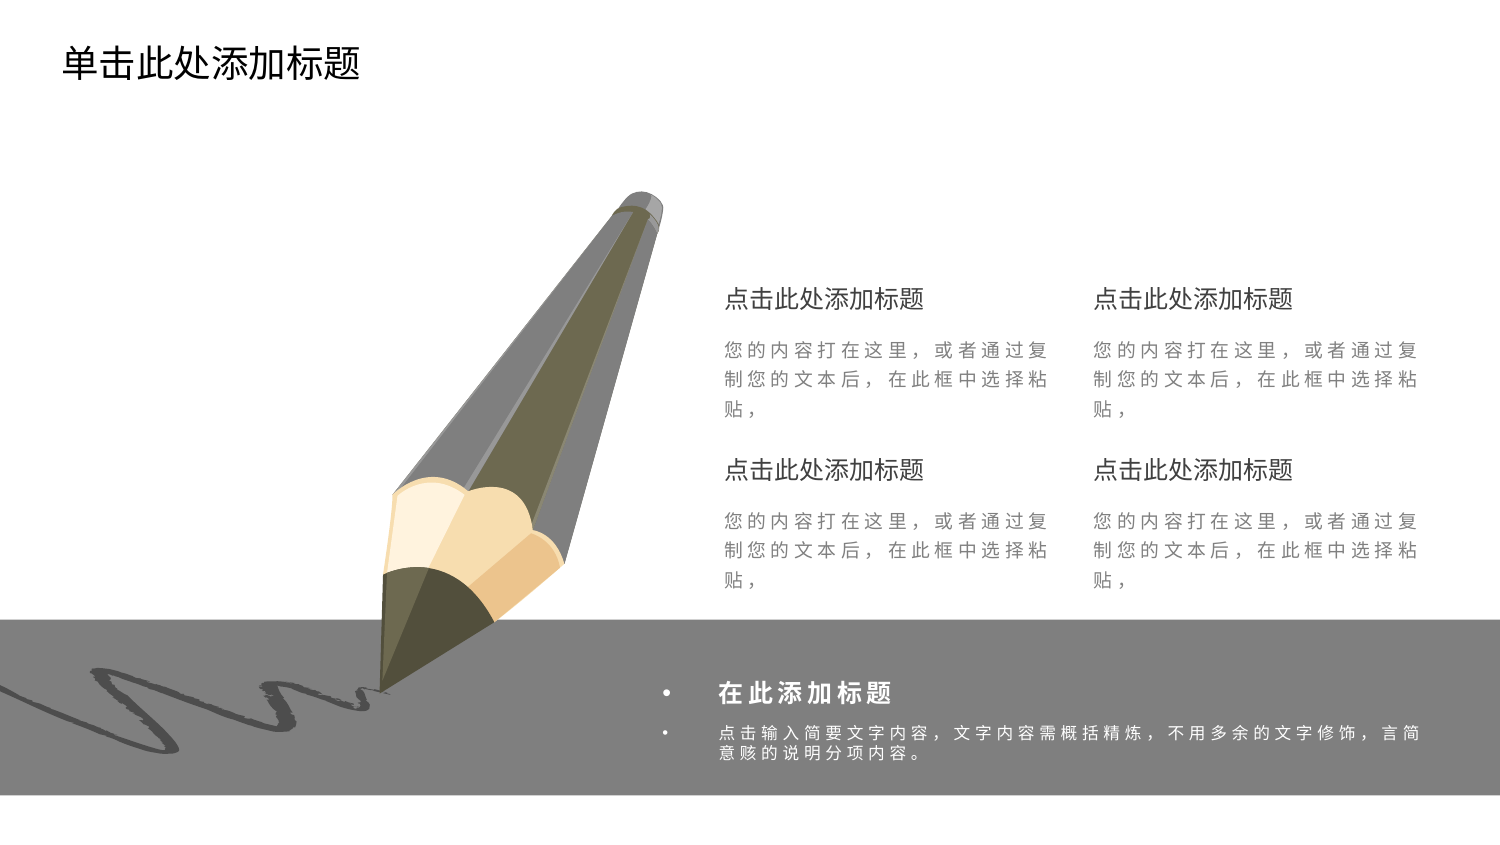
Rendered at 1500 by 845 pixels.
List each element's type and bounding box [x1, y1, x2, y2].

text_box [0, 289, 731, 707]
text_box [647, 670, 1446, 777]
text_box [0, 617, 1500, 797]
text_box [712, 262, 1437, 595]
